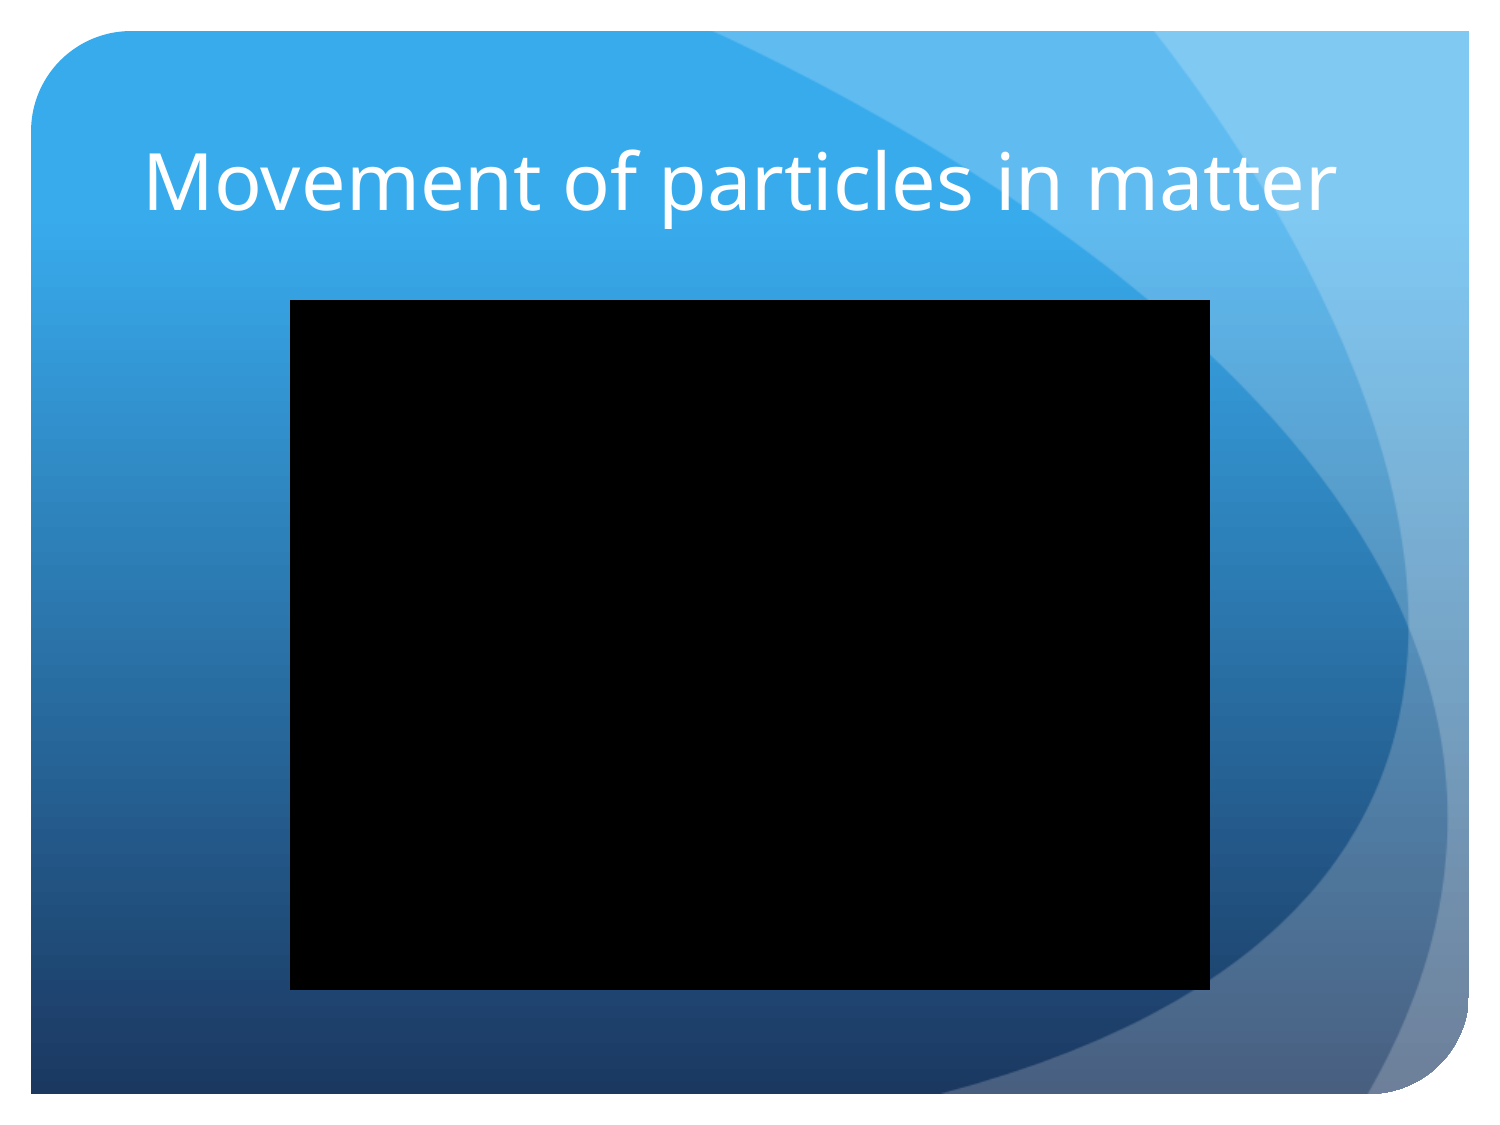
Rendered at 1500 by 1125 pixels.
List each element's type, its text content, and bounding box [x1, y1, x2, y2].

title Movement of particles in matter [127, 62, 1372, 234]
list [289, 299, 1211, 991]
picture [24, 30, 1473, 1094]
